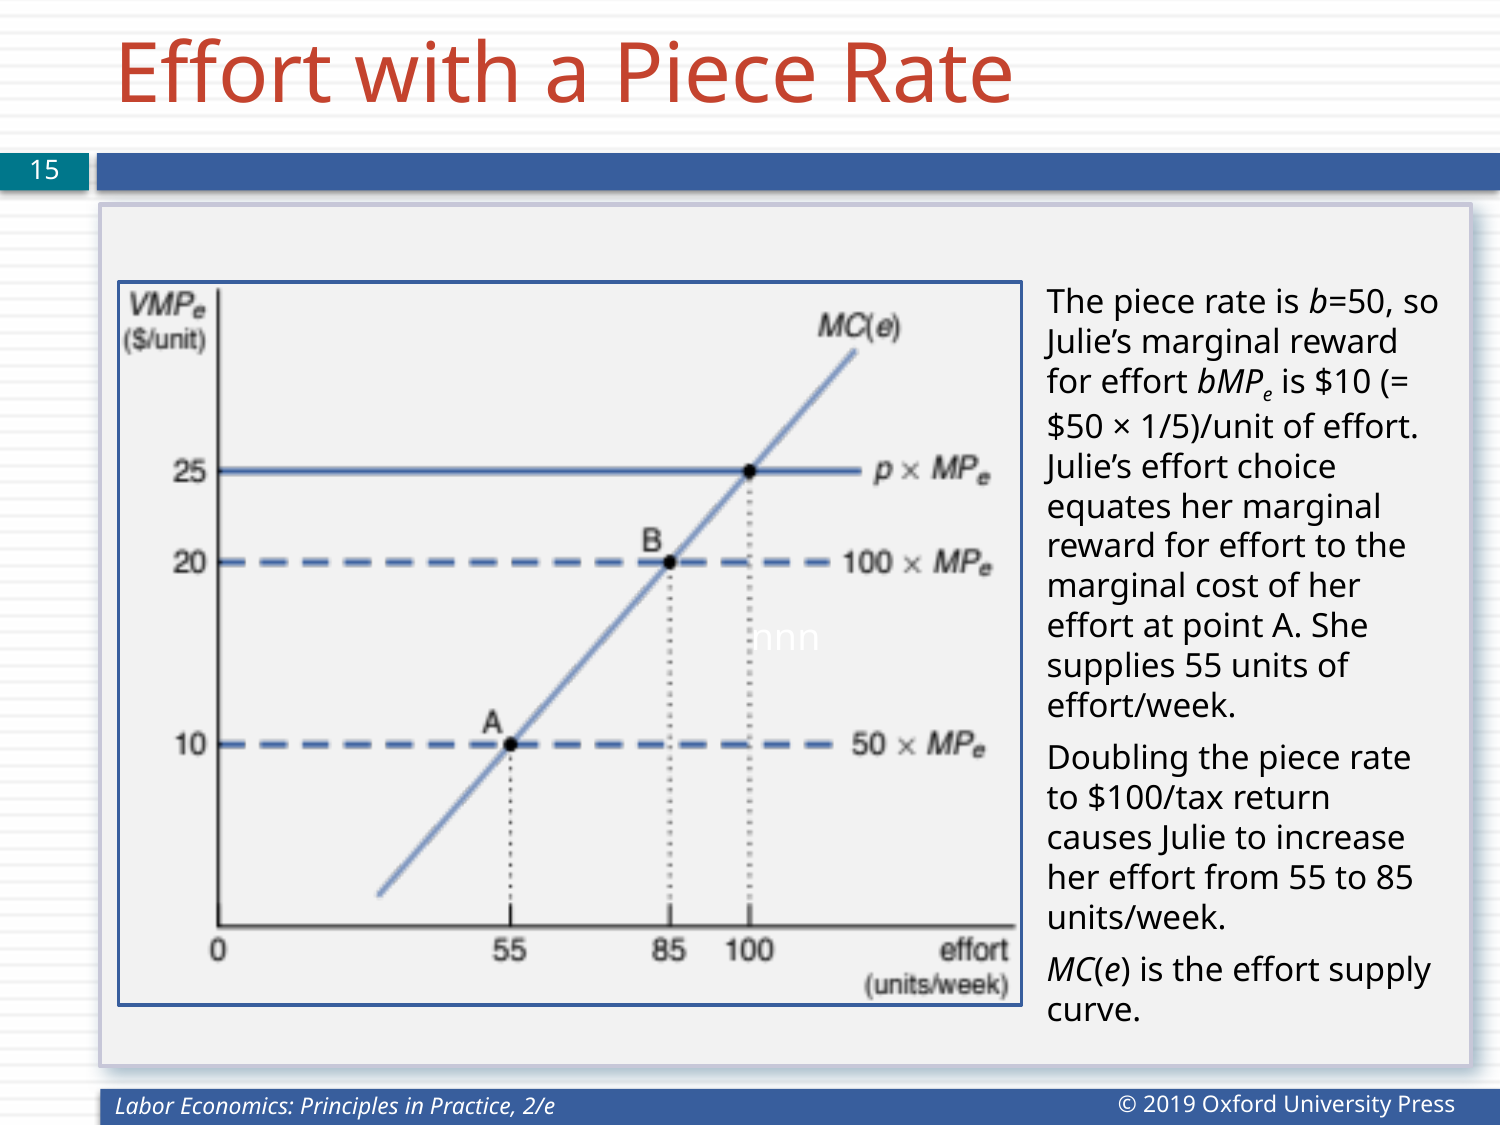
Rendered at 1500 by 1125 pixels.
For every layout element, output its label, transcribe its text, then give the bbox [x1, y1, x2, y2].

picture [119, 283, 1021, 1004]
footer © 2019 Oxford University Press [825, 1090, 1471, 1125]
slide_number Labor Economics: Principles in Practice, 2/e [99, 1090, 745, 1125]
title Effort with a Piece Rate [99, 1, 1472, 136]
slide_number 14 [0, 153, 89, 191]
list The piece rate is b=50, so Julie’s marginal reward for effort bMPe is $10 (= $50 × 1/5)/unit of effort. Julie’s effort choice equates her marginal reward for effort to the marginal cost of her effort at point A. She supplies 55 units of effort/week. Doubling the piece rate to $100/tax return causes Julie to increase her effort from 55 to 85 units/week. MC(e) is the effort supply curve. [1031, 272, 1459, 1053]
